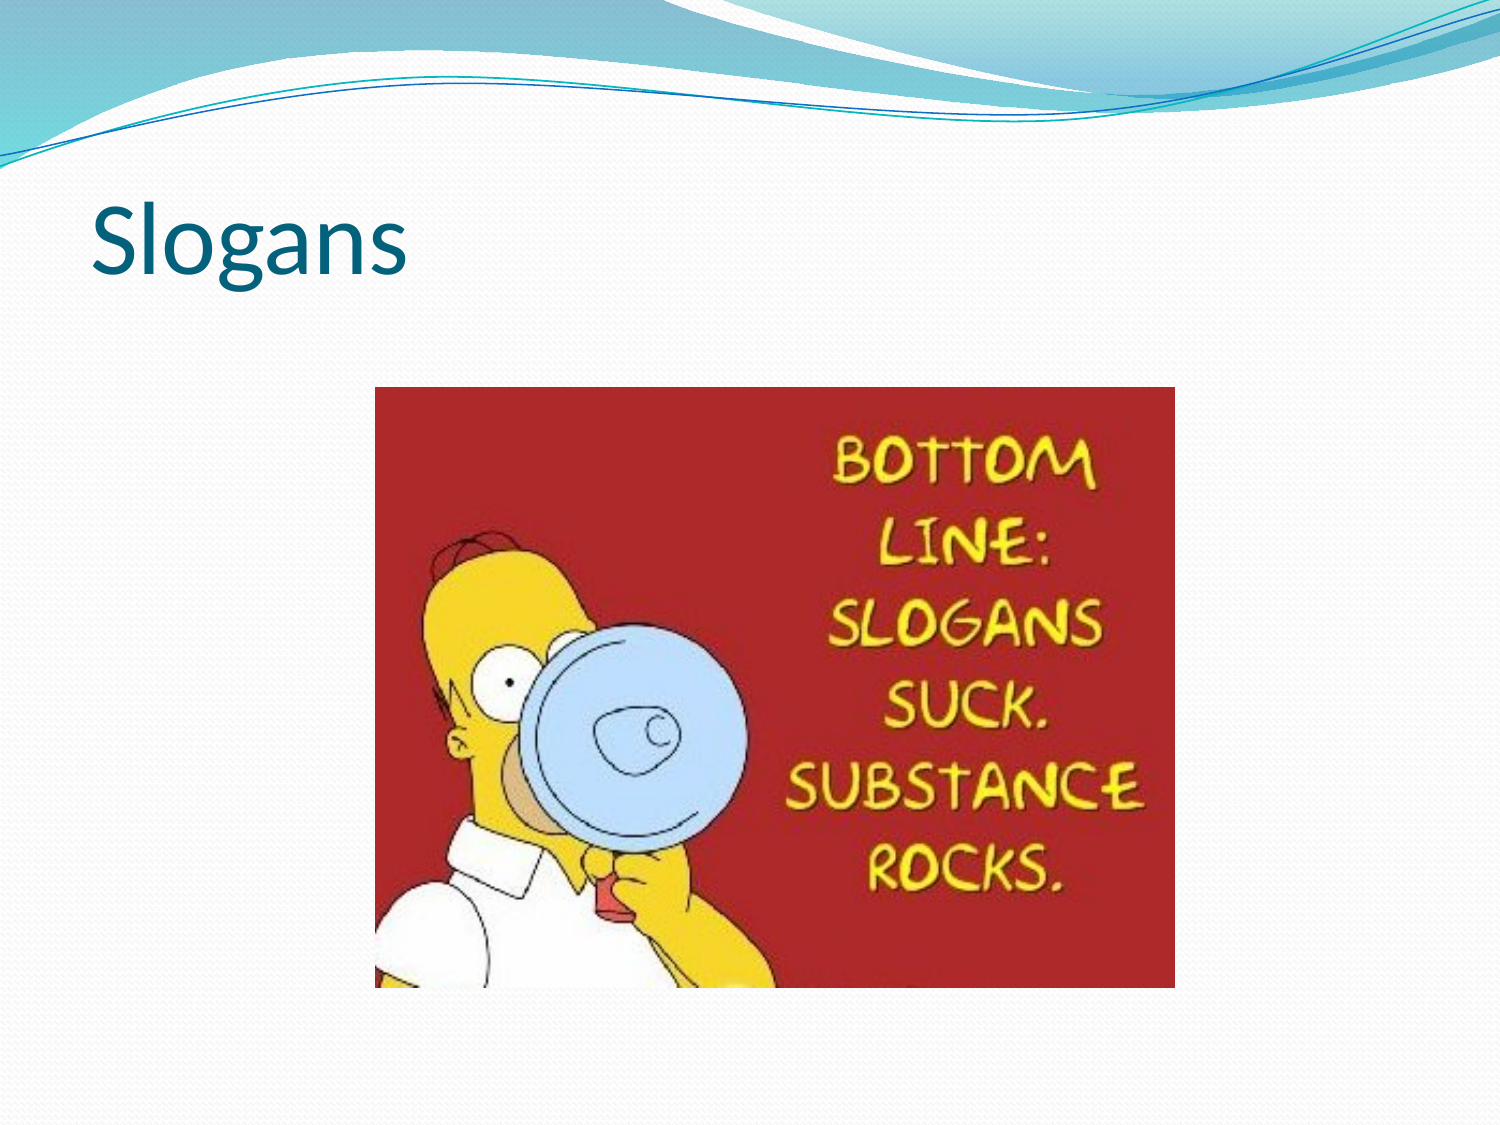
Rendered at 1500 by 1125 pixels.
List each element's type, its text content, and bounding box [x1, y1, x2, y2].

picture [374, 387, 1176, 989]
title Slogans [75, 115, 1425, 303]
